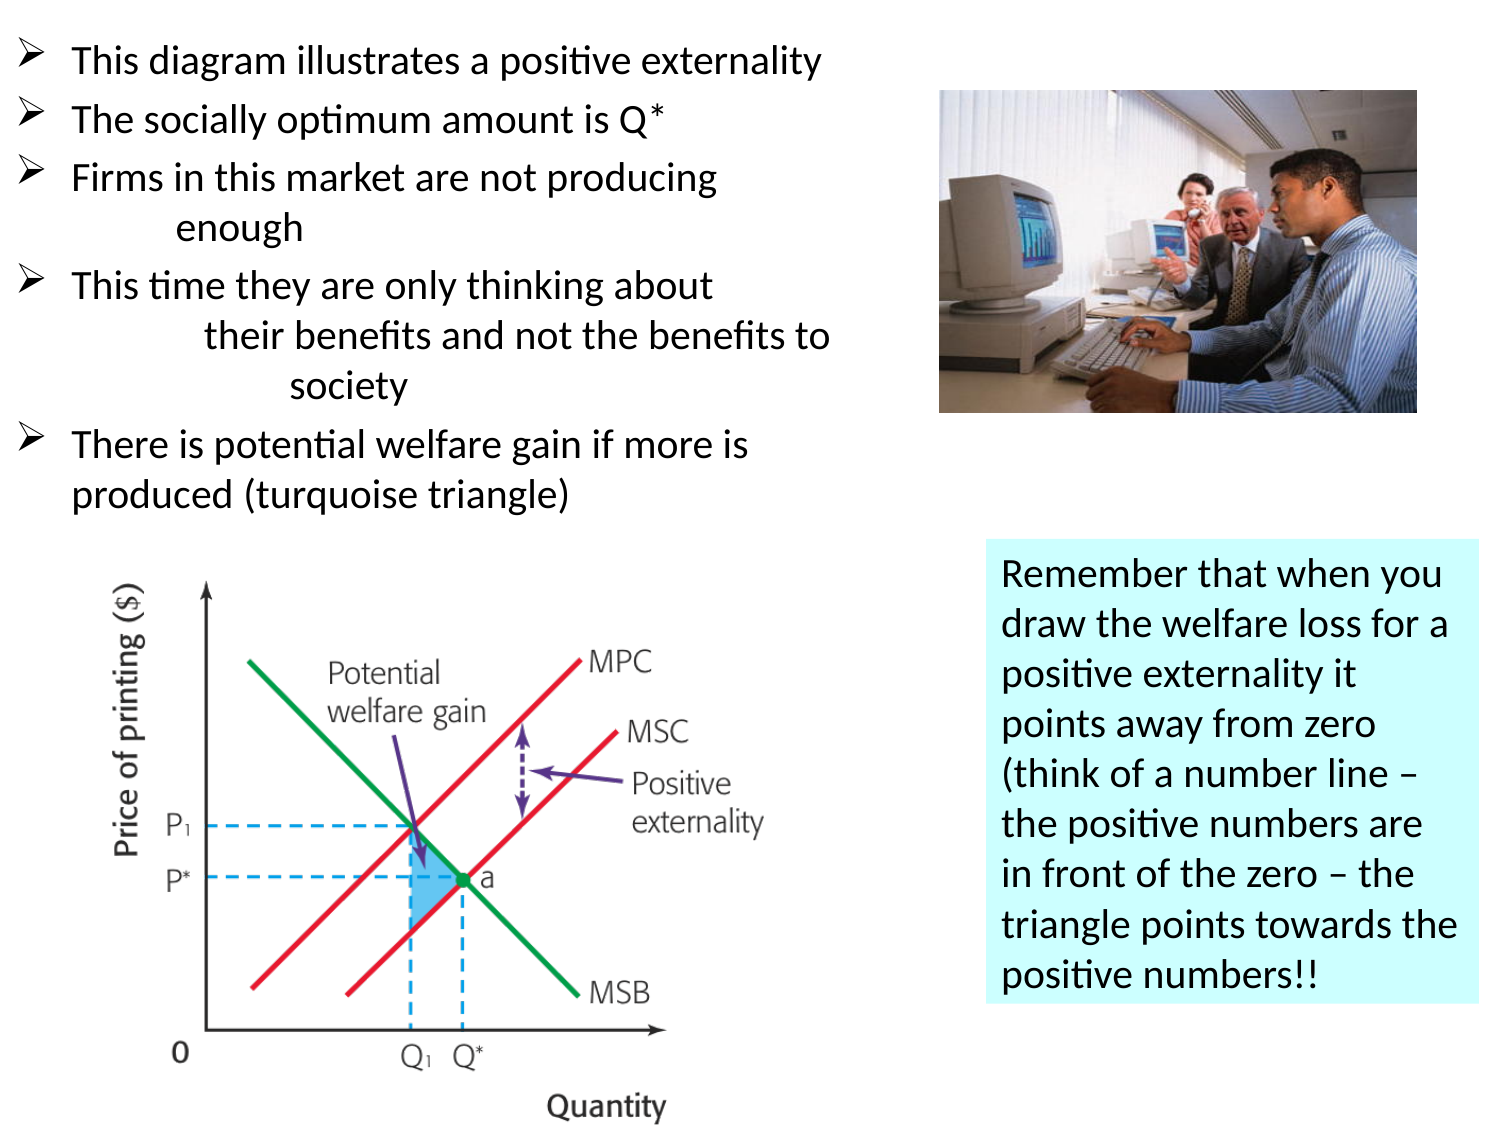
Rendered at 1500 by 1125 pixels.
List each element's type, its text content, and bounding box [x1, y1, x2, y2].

picture [938, 89, 1417, 413]
text_box Remember that when you draw the welfare loss for a positive externality it points away from zero (think of a number line – the positive numbers are in front of the zero – the triangle points towards the positive numbers!! [986, 538, 1479, 1004]
list This diagram illustrates a positive externality The socially optimum amount is Q* Firms in this market are not producing enough This time they are only thinking about their benefits and not the benefits to society There is potential welfare gain if more is produced (turquoise triangle) [0, 25, 916, 988]
picture [109, 579, 768, 1125]
